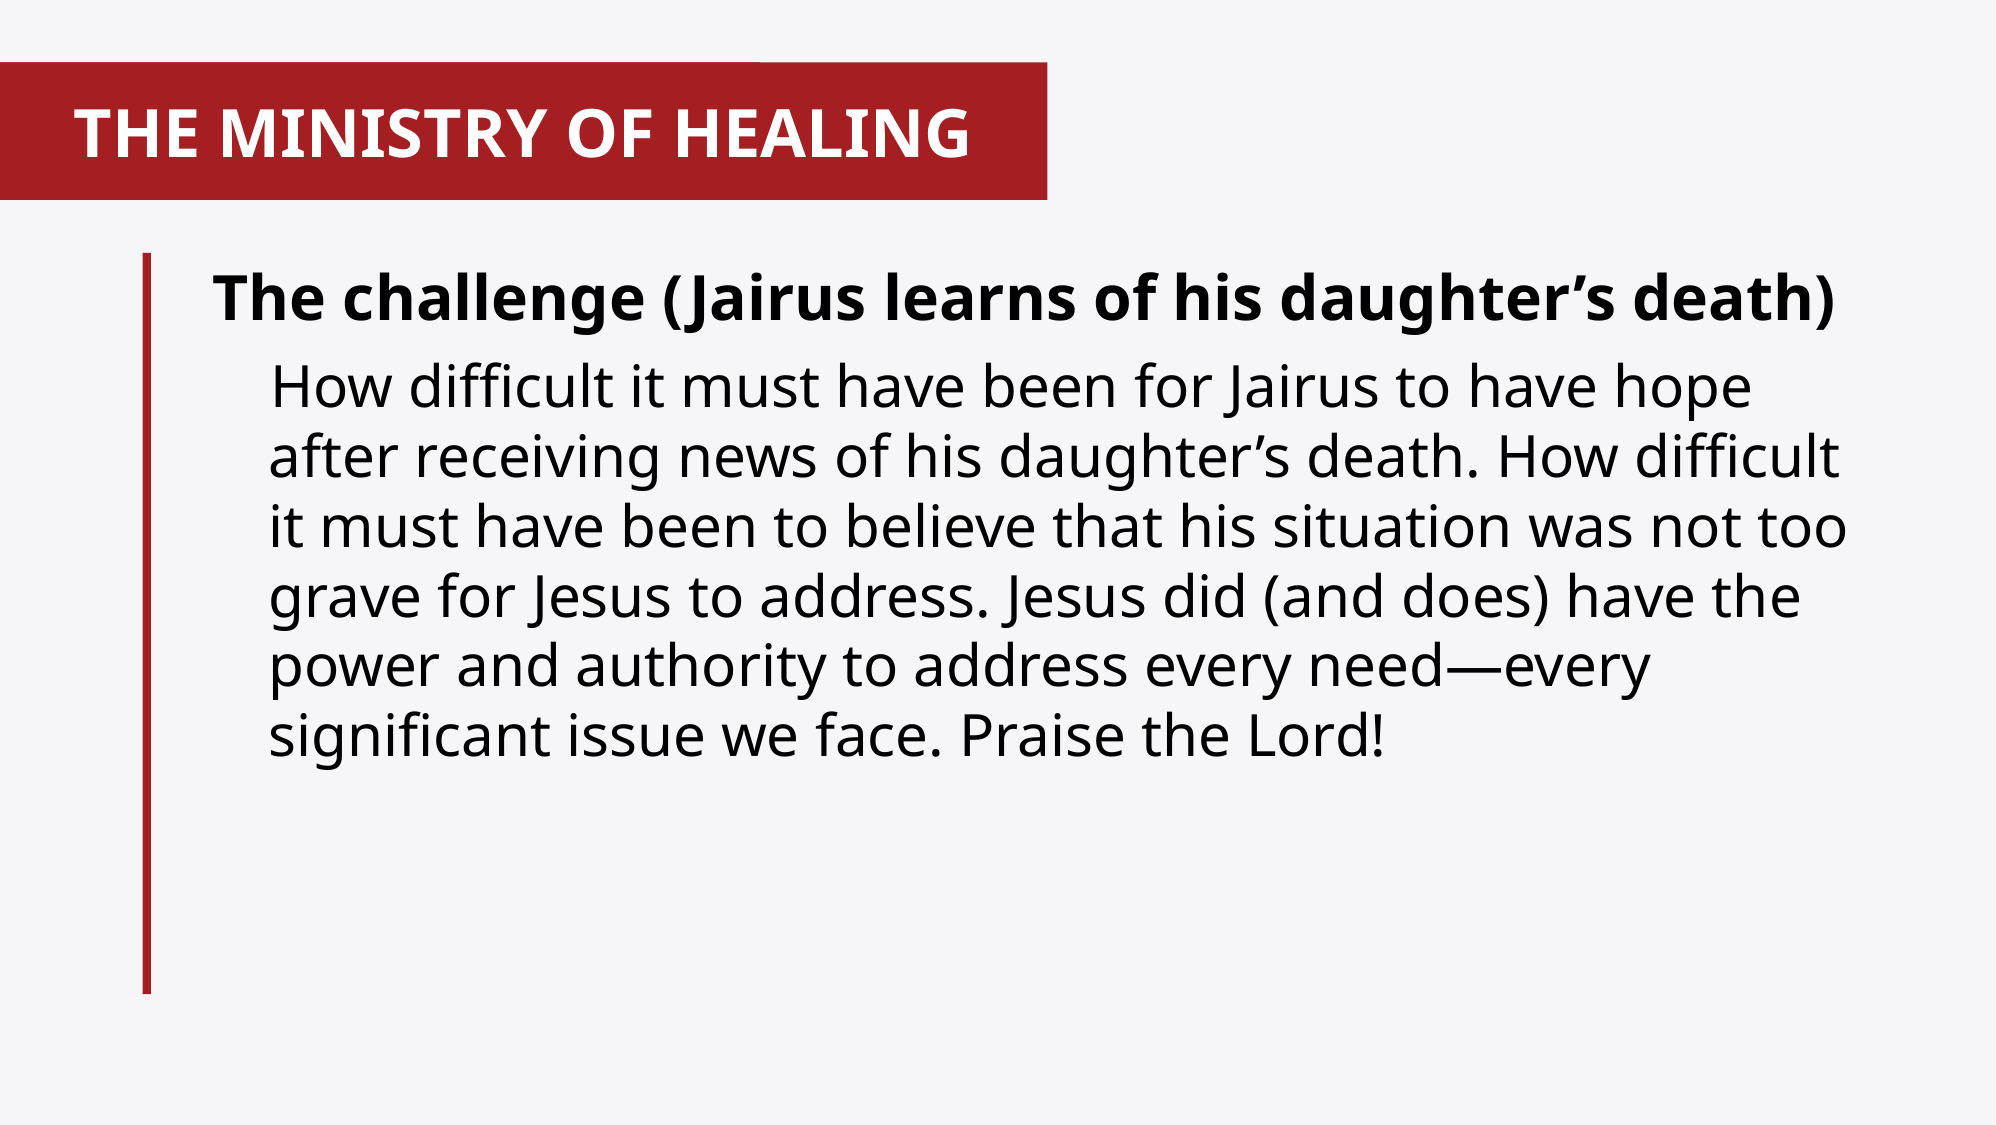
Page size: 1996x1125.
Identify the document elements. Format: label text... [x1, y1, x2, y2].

subtitle The challenge (Jairus learns of his daughter’s death) How difficult it must have been for Jairus to have hope after receiving news of his daughter’s death. How difficult it must have been to believe that his situation was not too grave for Jesus to address. Jesus did (and does) have the power and authority to address every need—every significant issue we face. Praise the Lord! [197, 249, 1885, 1063]
title THE MINISTRY OF HEALING [0, 62, 1048, 200]
